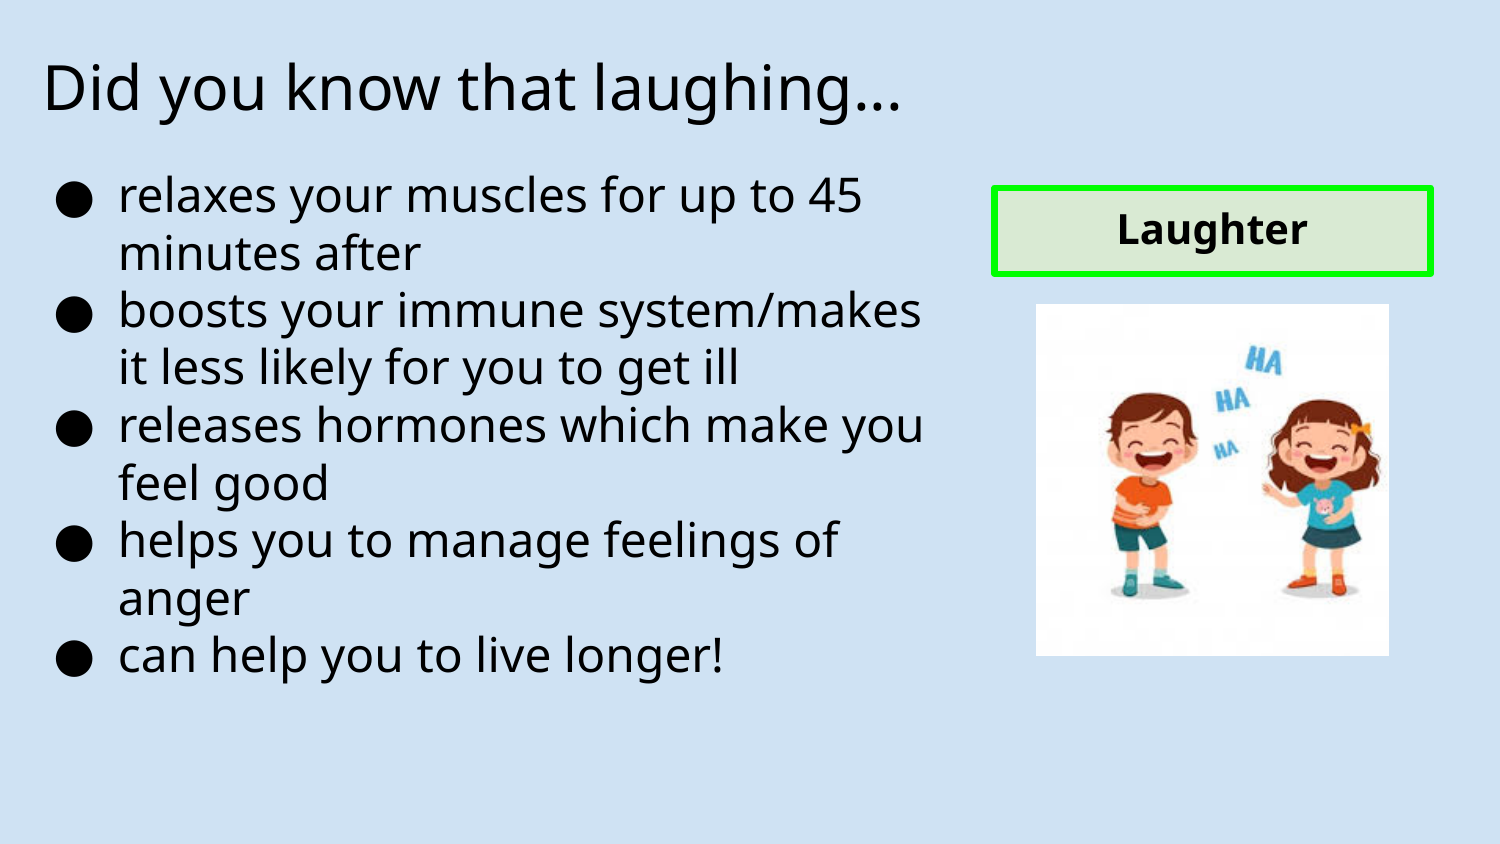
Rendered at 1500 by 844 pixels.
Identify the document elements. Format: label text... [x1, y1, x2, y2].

text_box Laughter [994, 187, 1431, 274]
picture [1036, 304, 1389, 657]
text_box relaxes your muscles for up to 45 minutes after boosts your immune system/makes it less likely for you to get ill releases hormones which make you feel good helps you to manage feelings of anger can help you to live longer! [27, 149, 947, 626]
text_box Did you know that laughing... [27, 32, 1019, 174]
